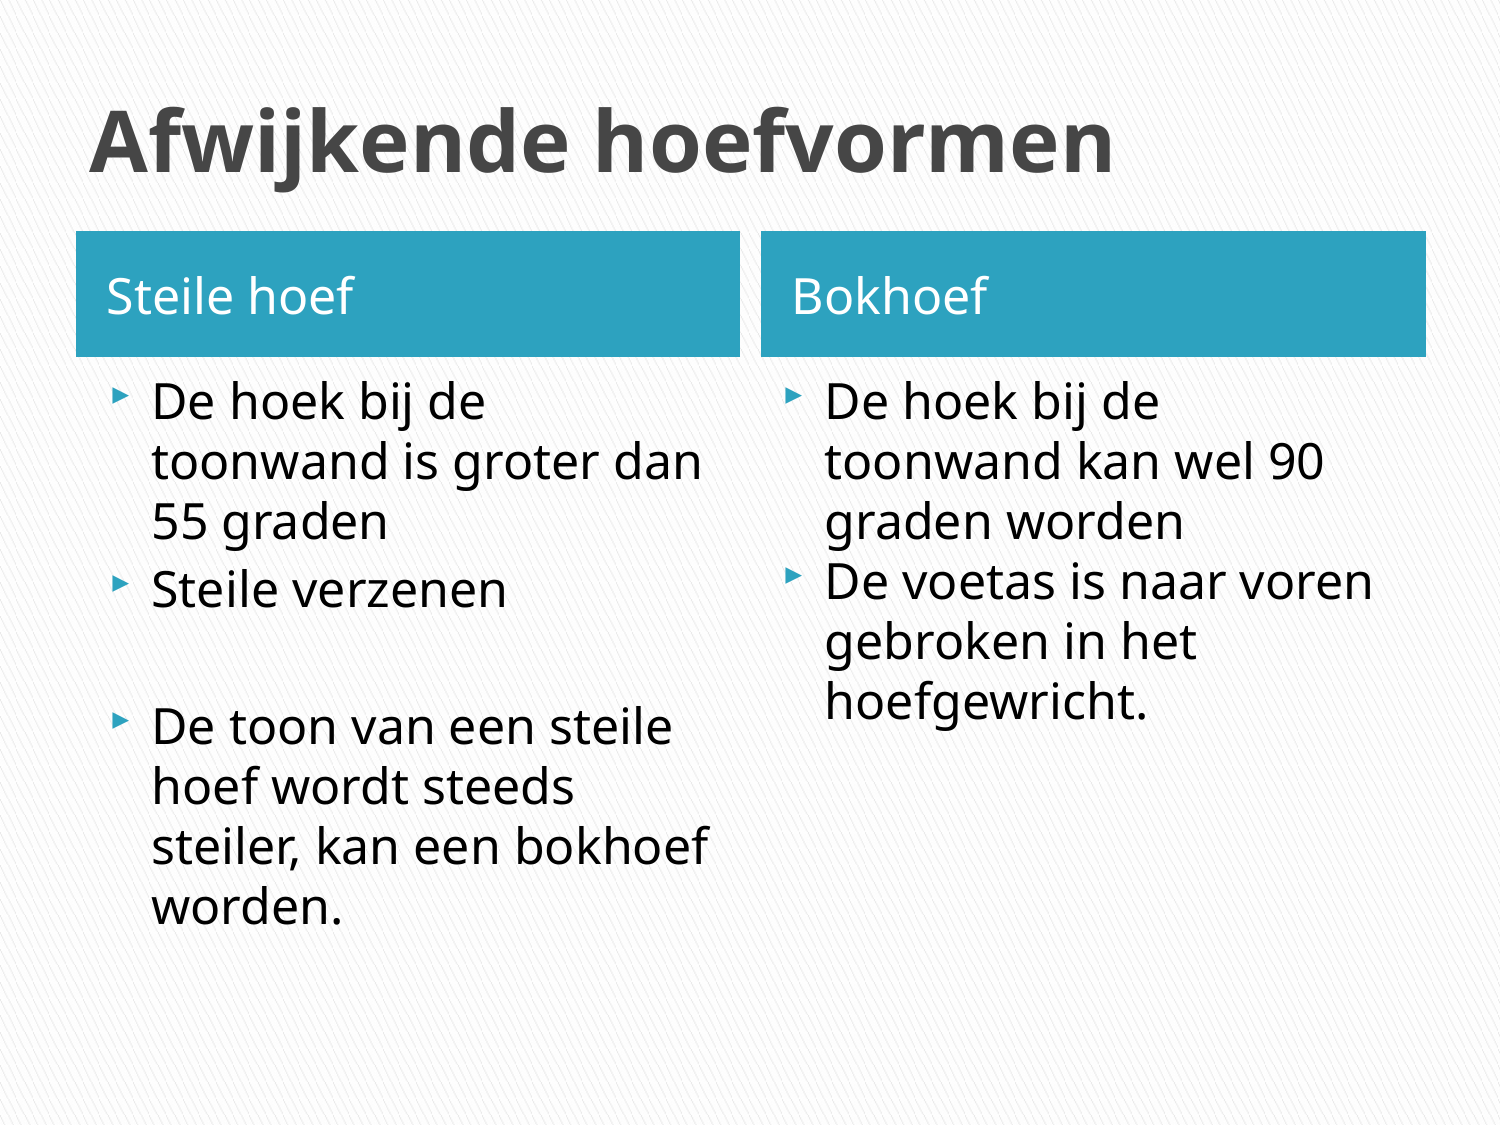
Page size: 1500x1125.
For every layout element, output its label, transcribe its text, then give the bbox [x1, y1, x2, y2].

title Afwijkende hoefvormen [75, 44, 1425, 233]
list De hoek bij de toonwand is groter dan 55 graden Steile verzenen De toon van een steile hoef wordt steeds steiler, kan een bokhoef worden. [76, 361, 740, 1009]
list Bokhoef [761, 231, 1426, 357]
list De hoek bij de toonwand kan wel 90 graden worden De voetas is naar voren gebroken in het hoefgewricht. [750, 361, 1413, 1009]
list Steile hoef [76, 231, 740, 357]
